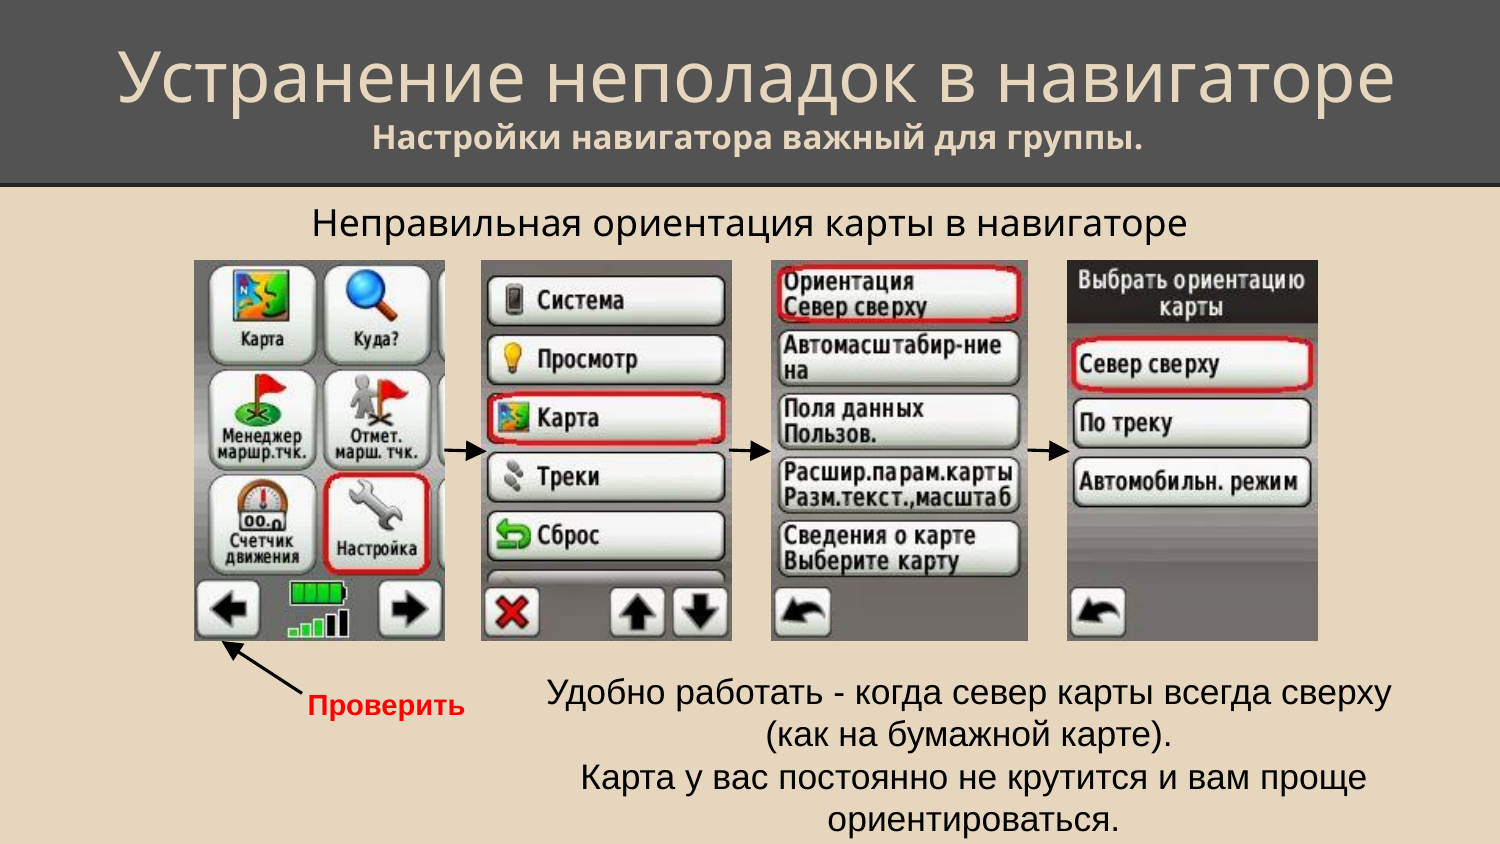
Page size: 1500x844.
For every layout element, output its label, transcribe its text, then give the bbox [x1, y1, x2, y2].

title Устранение неполадок в навигаторе Настройки навигатора важный для группы. [24, 10, 1492, 172]
picture [770, 260, 1028, 642]
text_box Проверить [292, 679, 478, 730]
picture [480, 260, 732, 642]
text_box Удобно работать - когда север карты всегда сверху (как на бумажной карте). Карта у вас постоянно не крутится и вам проще ориентироваться. [478, 653, 1470, 844]
list Неправильная ориентация карты в навигаторе [75, 183, 1425, 248]
picture [1067, 260, 1318, 642]
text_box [221, 640, 303, 694]
picture [194, 260, 445, 642]
